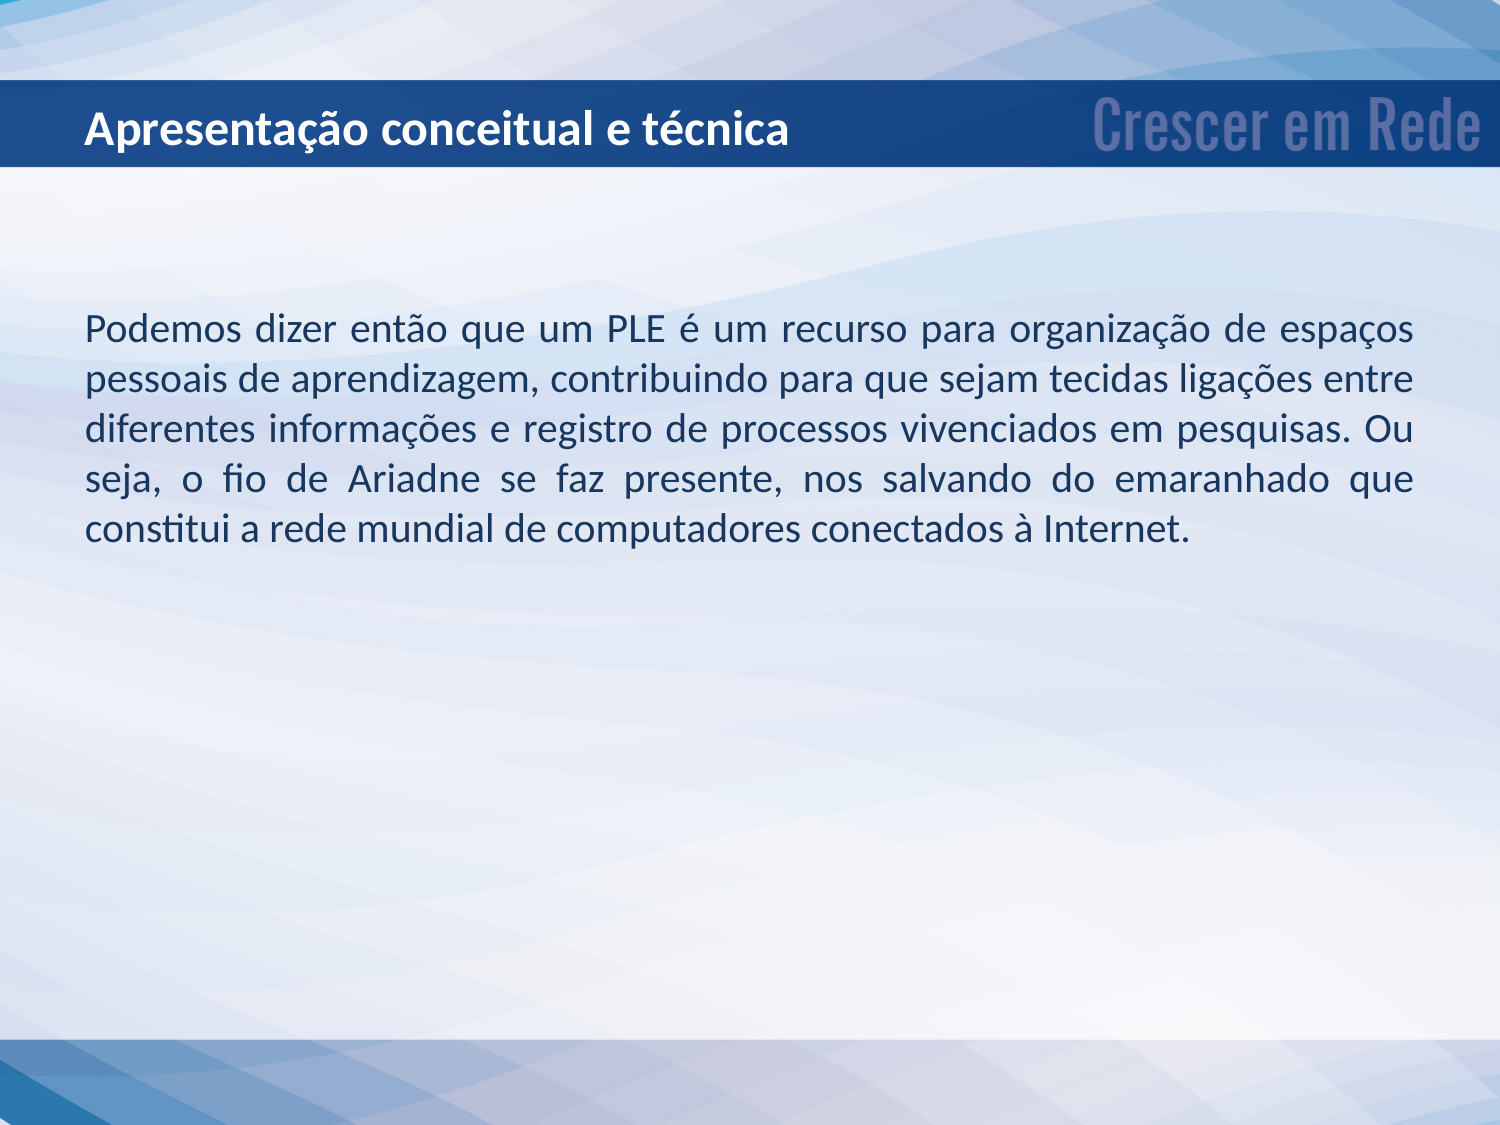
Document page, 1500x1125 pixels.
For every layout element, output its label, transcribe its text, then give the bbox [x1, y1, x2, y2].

text_box Podemos dizer então que um PLE é um recurso para organização de espaços pessoais de aprendizagem, contribuindo para que sejam tecidas ligações entre diferentes informações e registro de processos vivenciados em pesquisas. Ou seja, o fio de Ariadne se faz presente, nos salvando do emaranhado que constitui a rede mundial de computadores conectados à Internet. [70, 292, 1430, 618]
picture [0, 0, 1500, 1125]
text_box Apresentação conceitual e técnica [70, 88, 1430, 163]
